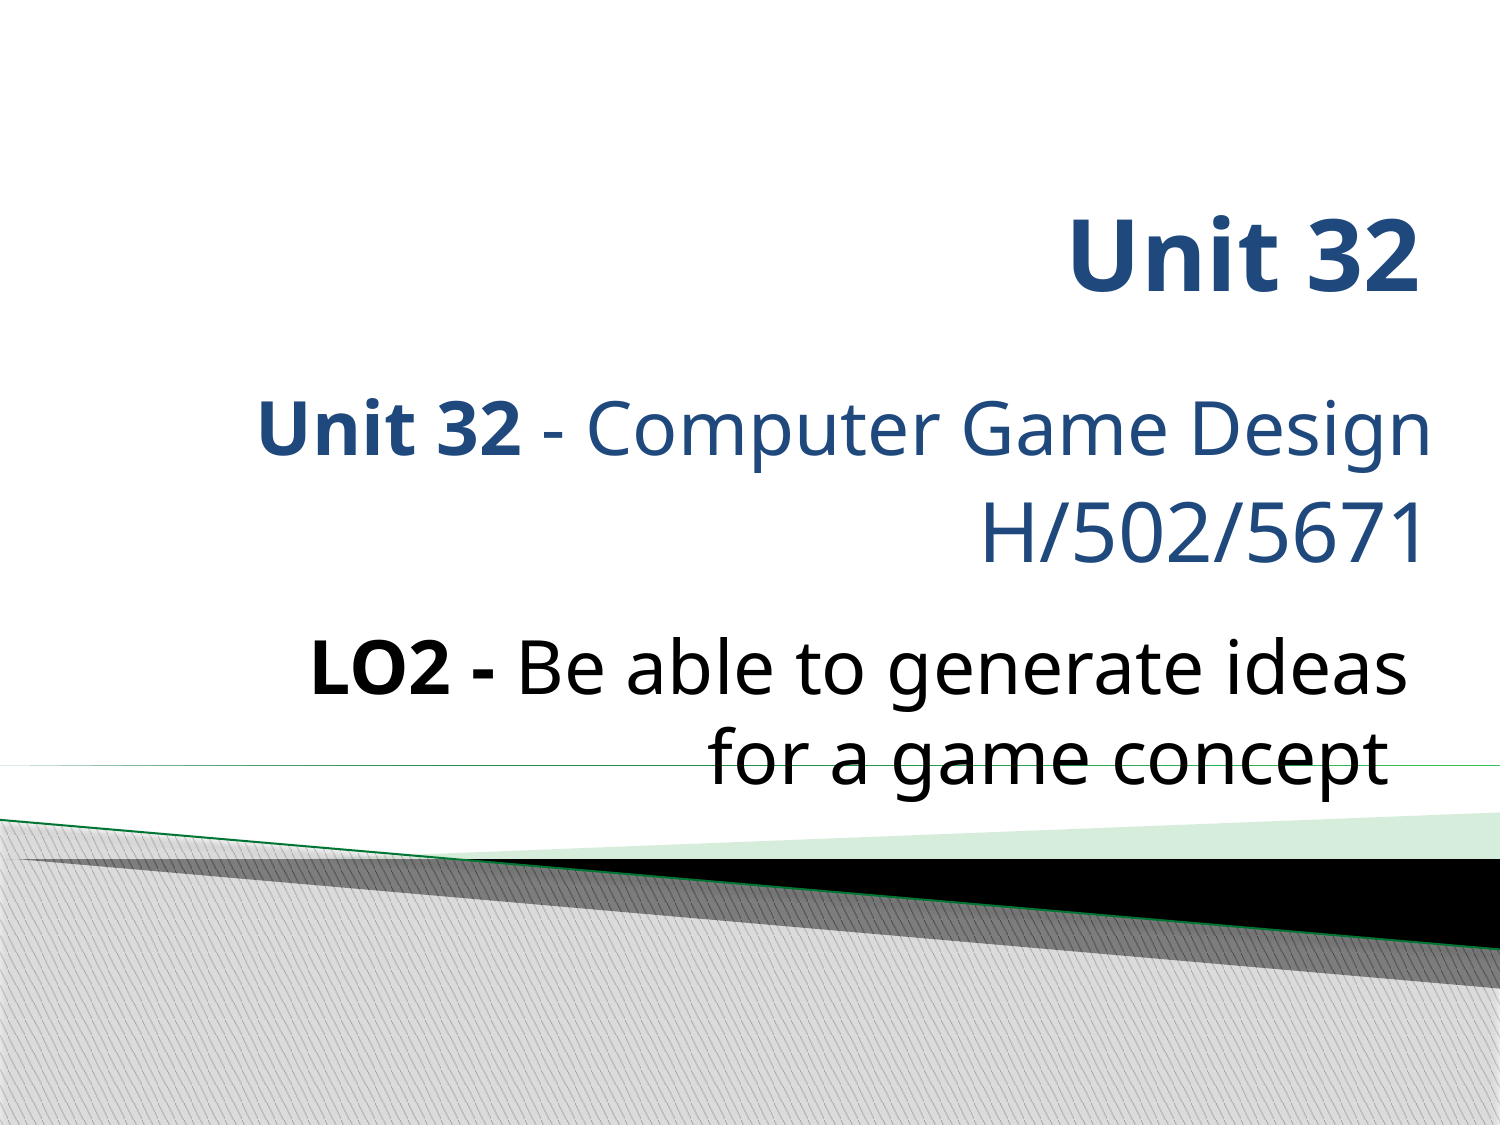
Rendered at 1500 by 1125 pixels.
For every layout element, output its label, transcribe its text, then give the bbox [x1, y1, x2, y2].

text_box LO2 - Be able to generate ideas for a game concept [293, 612, 1425, 807]
title Unit 32 [161, 19, 1437, 320]
subtitle Unit 32 - Computer Game Design H/502/5671 [177, 373, 1453, 624]
picture [5, 859, 1500, 989]
